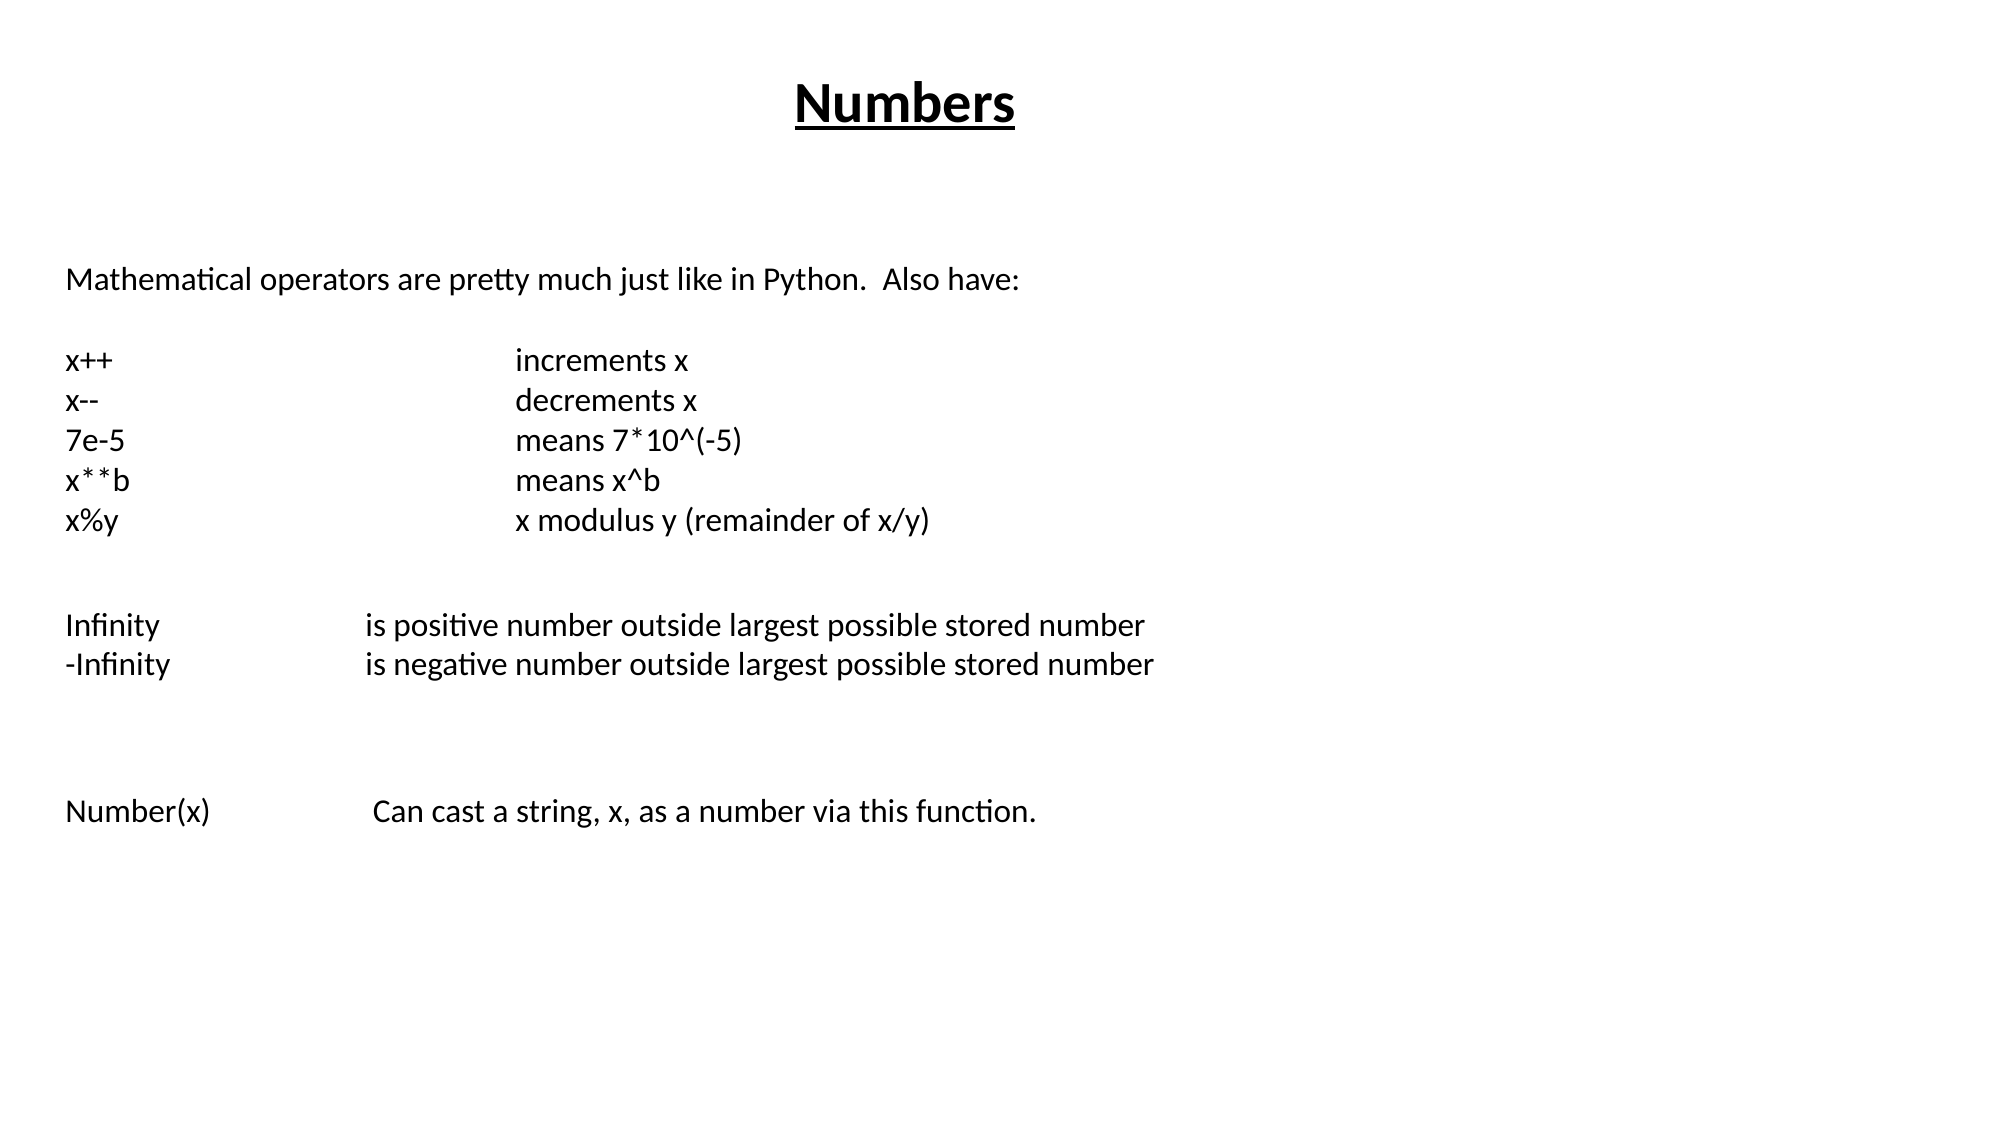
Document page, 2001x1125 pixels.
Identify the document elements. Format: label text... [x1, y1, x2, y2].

text_box Numbers [779, 56, 1066, 142]
text_box Number(x) Can cast a string, x, as a number via this function. [50, 782, 1095, 837]
text_box x++ increments x x-- decrements x 7e-5 means 7*10^(-5) x**b means x^b x%y x modulus y (remainder of x/y) [50, 331, 1205, 546]
text_box Infinity is positive number outside largest possible stored number -Infinity is negative number outside largest possible stored number [50, 595, 1255, 690]
text_box Mathematical operators are pretty much just like in Python. Also have: [50, 250, 1095, 305]
